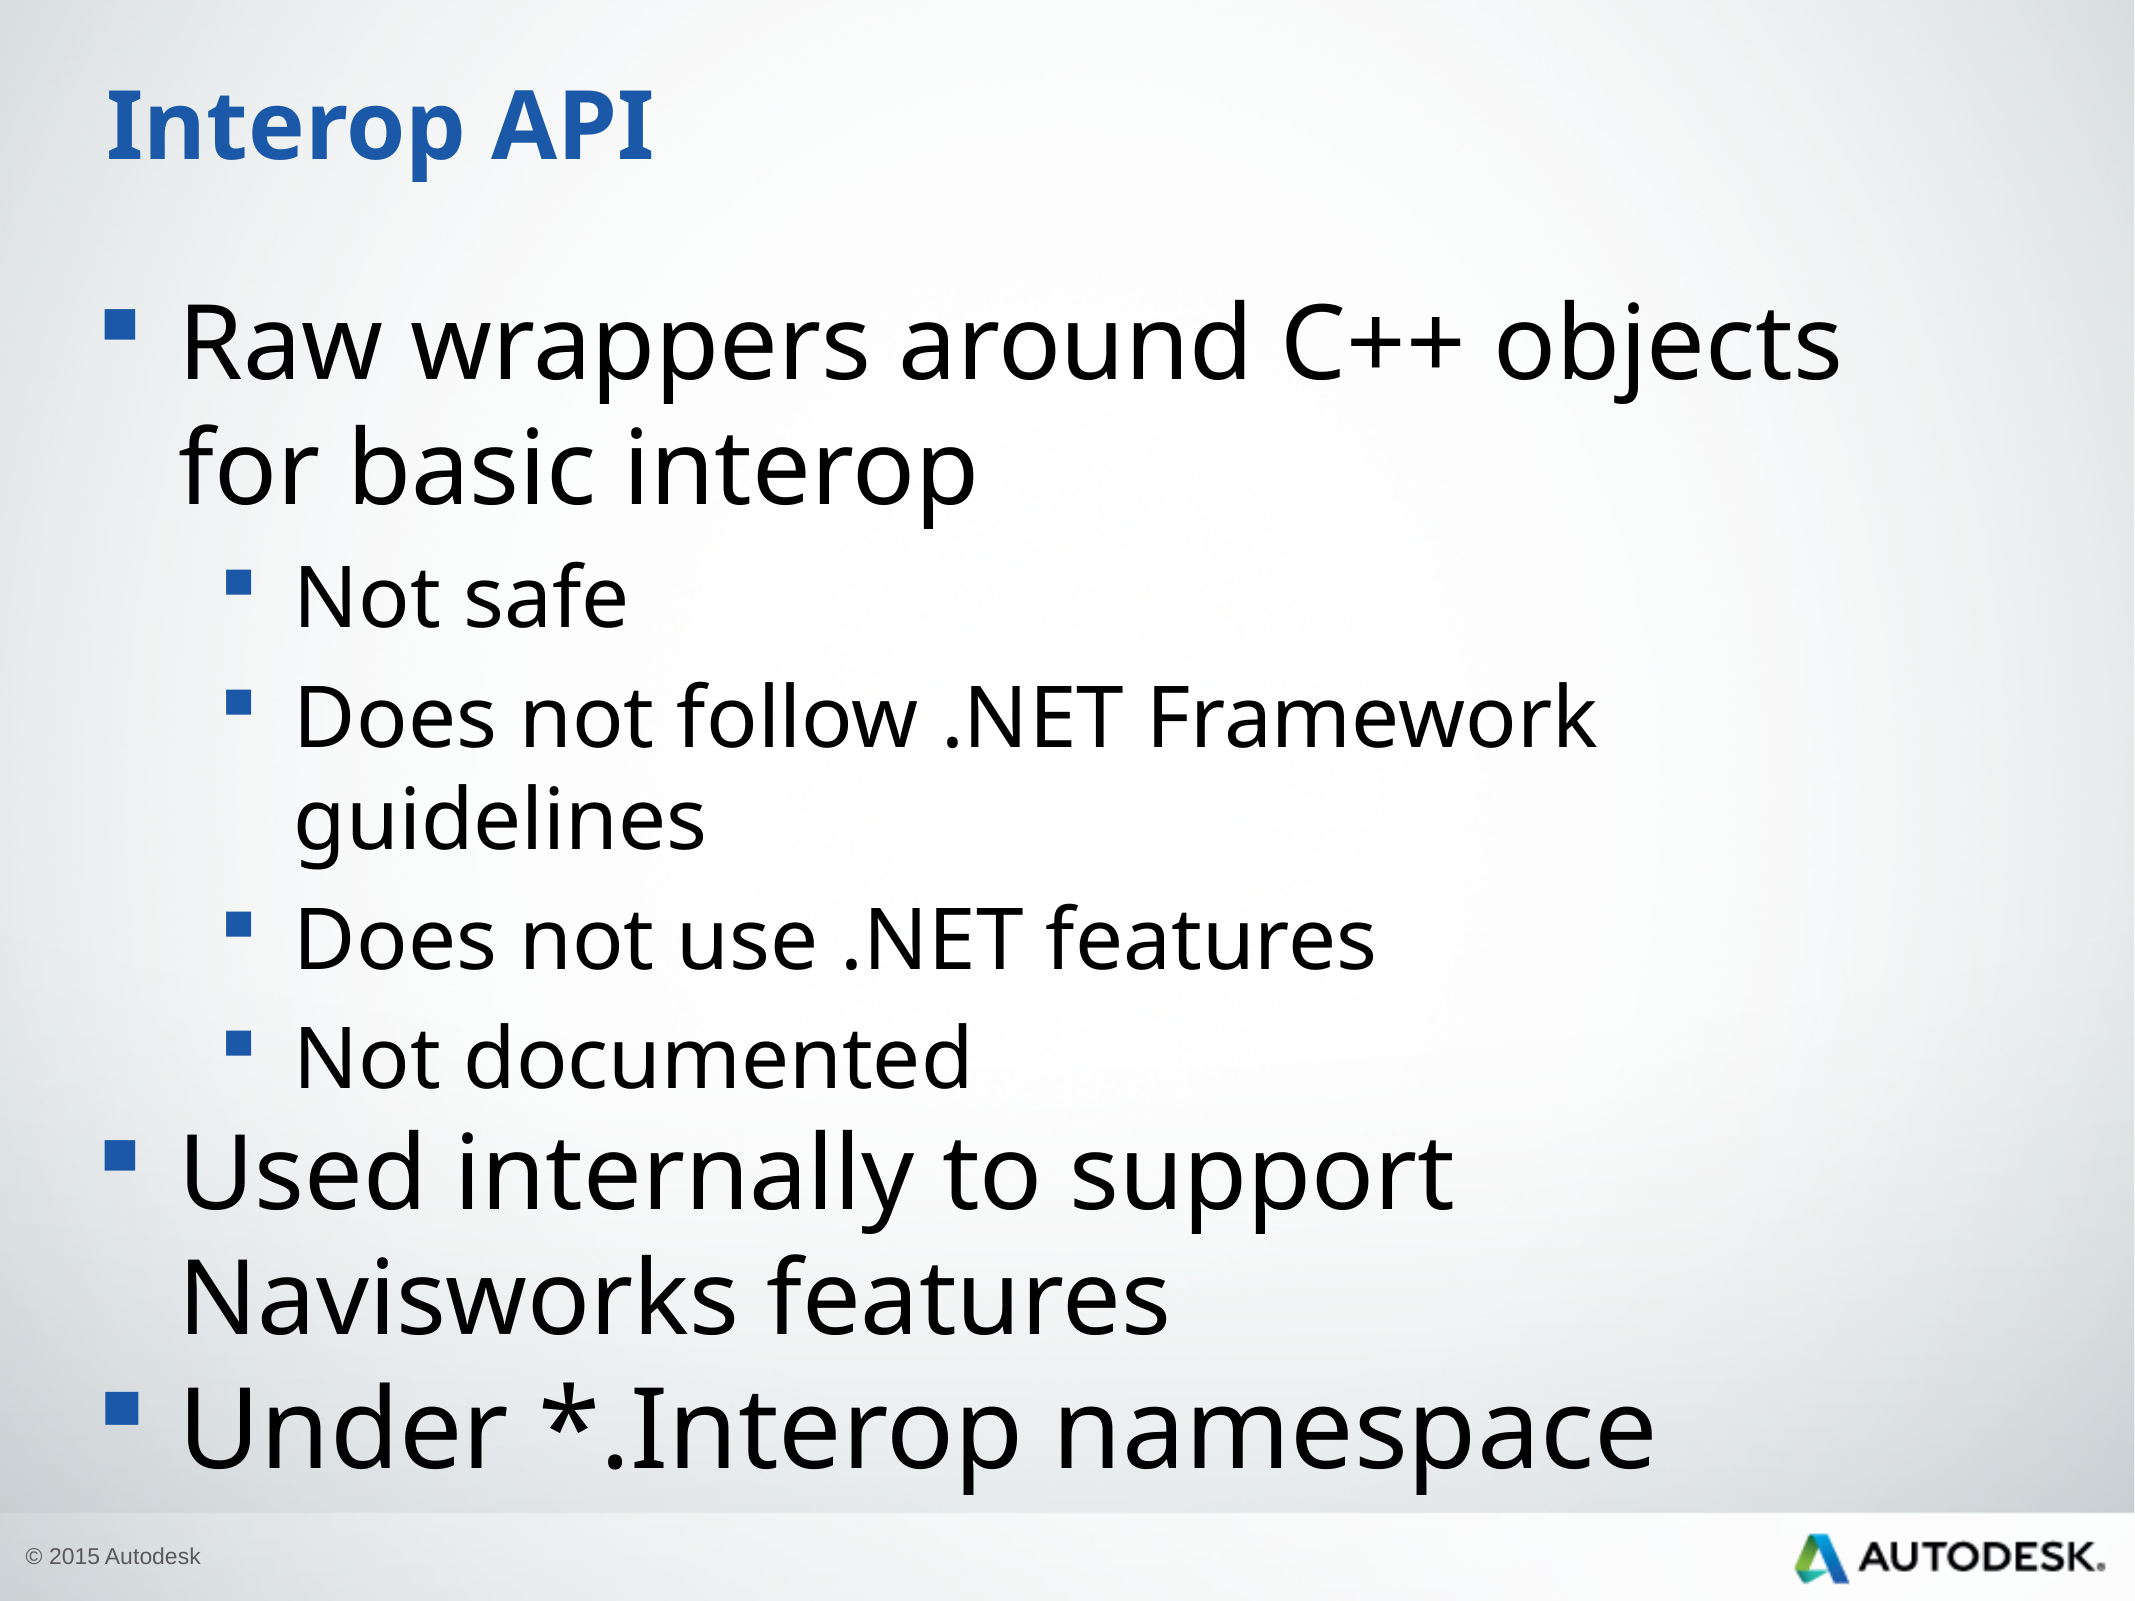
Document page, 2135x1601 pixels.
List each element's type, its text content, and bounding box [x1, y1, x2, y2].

list Raw wrappers around C++ objects for basic interop Not safe Does not follow .NET Framework guidelines Does not use .NET features Not documented Used internally to support Navisworks features Under *.Interop namespace [79, 275, 2001, 1388]
title Interop API [106, 64, 2028, 331]
picture [0, 0, 2135, 1601]
